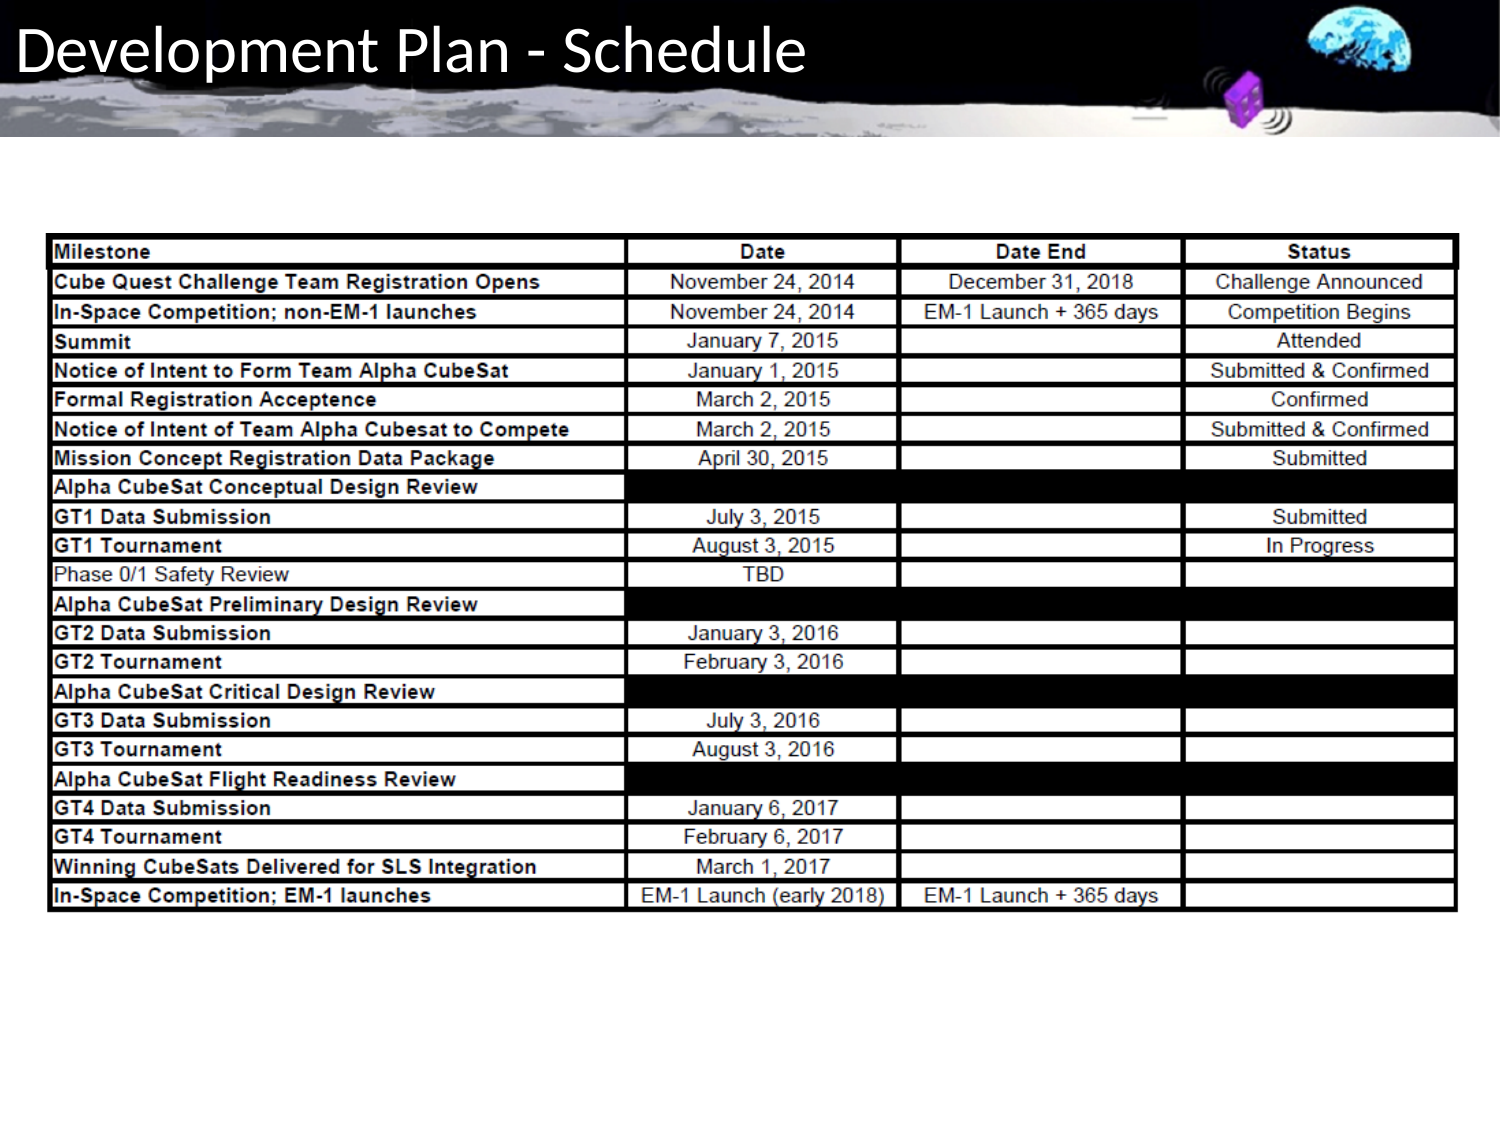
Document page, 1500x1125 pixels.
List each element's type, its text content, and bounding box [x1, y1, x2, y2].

picture [0, 0, 1500, 137]
title Development Plan - Schedule [0, 0, 1085, 92]
picture [30, 233, 1469, 916]
